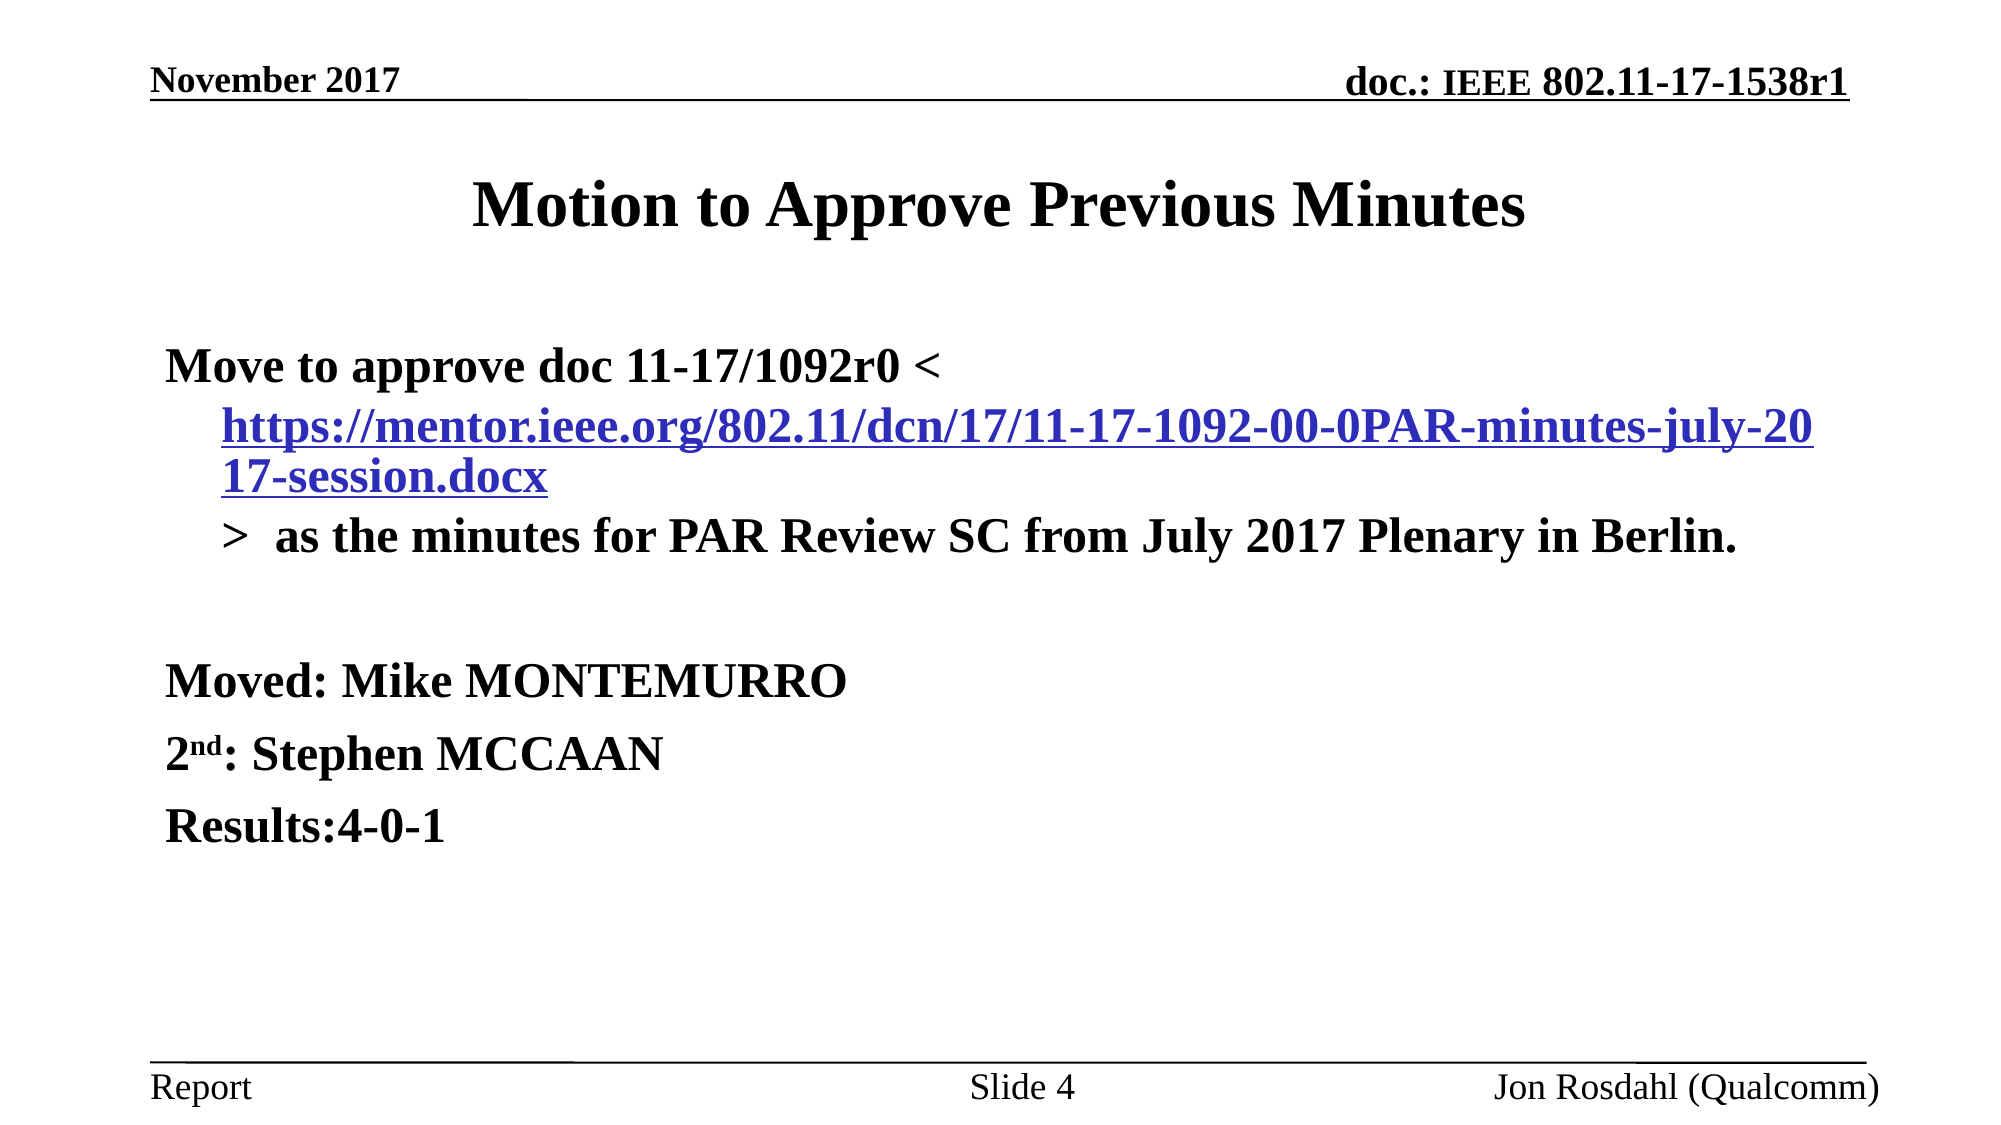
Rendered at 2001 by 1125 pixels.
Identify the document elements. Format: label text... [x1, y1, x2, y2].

footer Jon Rosdahl (Qualcomm) [1436, 1061, 1881, 1108]
title Motion to Approve Previous Minutes [149, 112, 1850, 288]
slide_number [149, 49, 431, 100]
list Move to approve doc 11-17/1092r0 <https://mentor.ieee.org/802.11/dcn/17/11-17-1092-00-0PAR-minutes-july-2017-session.docx> as the minutes for PAR Review SC from July 2017 Plenary in Berlin. Moved: Mike MONTEMURRO 2nd: Stephen MCCAAN Results:4-0-1 [149, 324, 1850, 1000]
slide_number Slide 4 [950, 1061, 1095, 1125]
